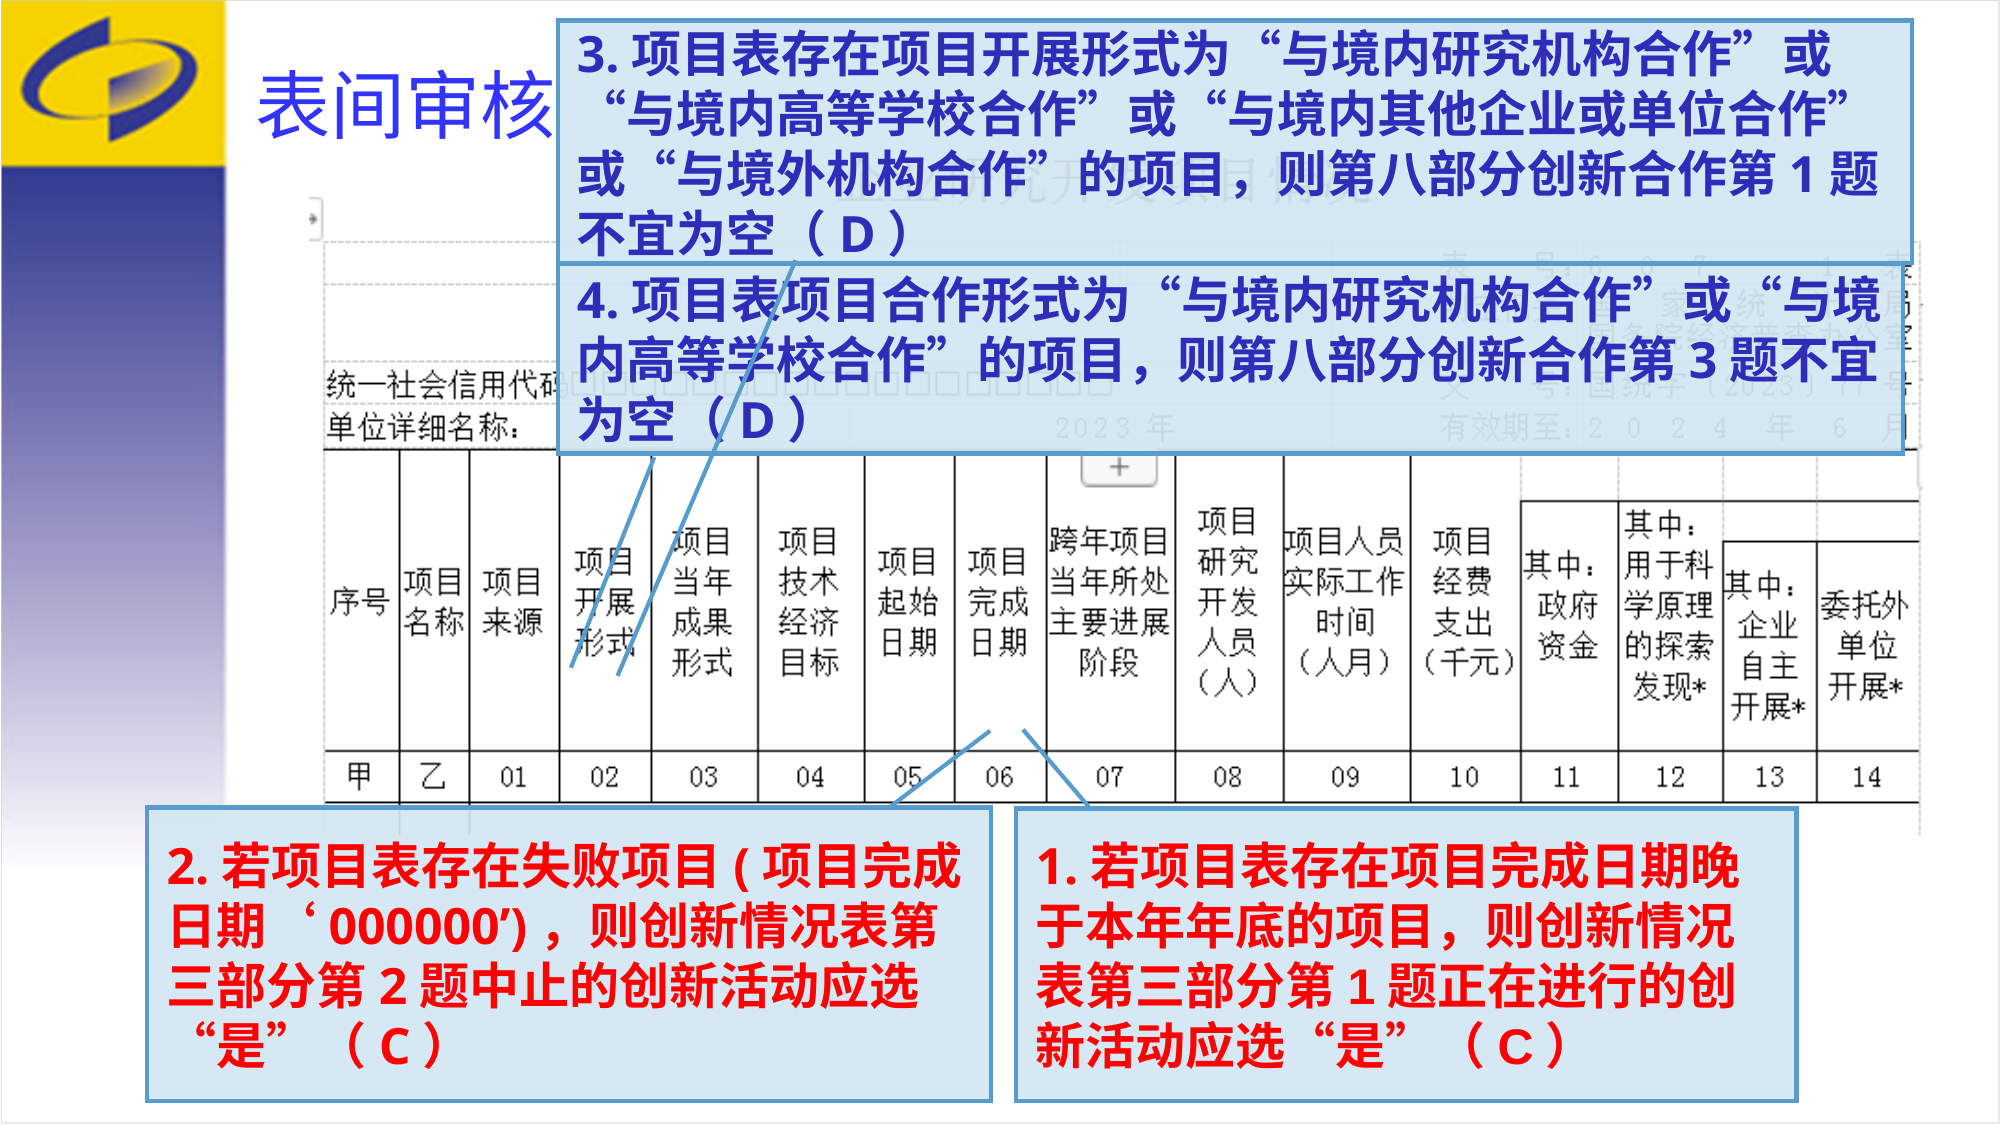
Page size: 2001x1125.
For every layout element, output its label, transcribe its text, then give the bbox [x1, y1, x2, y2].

picture [0, 0, 2001, 1125]
text_box 1.若项目表存在项目完成日期晚于本年年底的项目，则创新情况表第三部分第1题正在进行的创新活动应选“是”（C） [1016, 847, 1797, 1101]
text_box 表间审核 [240, 51, 557, 157]
slide_number [1433, 1024, 1851, 1101]
text_box 3.项目表存在项目开展形式为“与境内研究机构合作”或“与境内高等学校合作”或“与境内其他企业或单位合作”或“与境外机构合作”的项目，则第八部分创新合作第1题不宜为空（D） [557, 20, 1913, 134]
text_box 2.若项目表存在失败项目(项目完成日期‘000000’)，则创新情况表第三部分第2题中止的创新活动应选“是”（C） [147, 807, 991, 1102]
